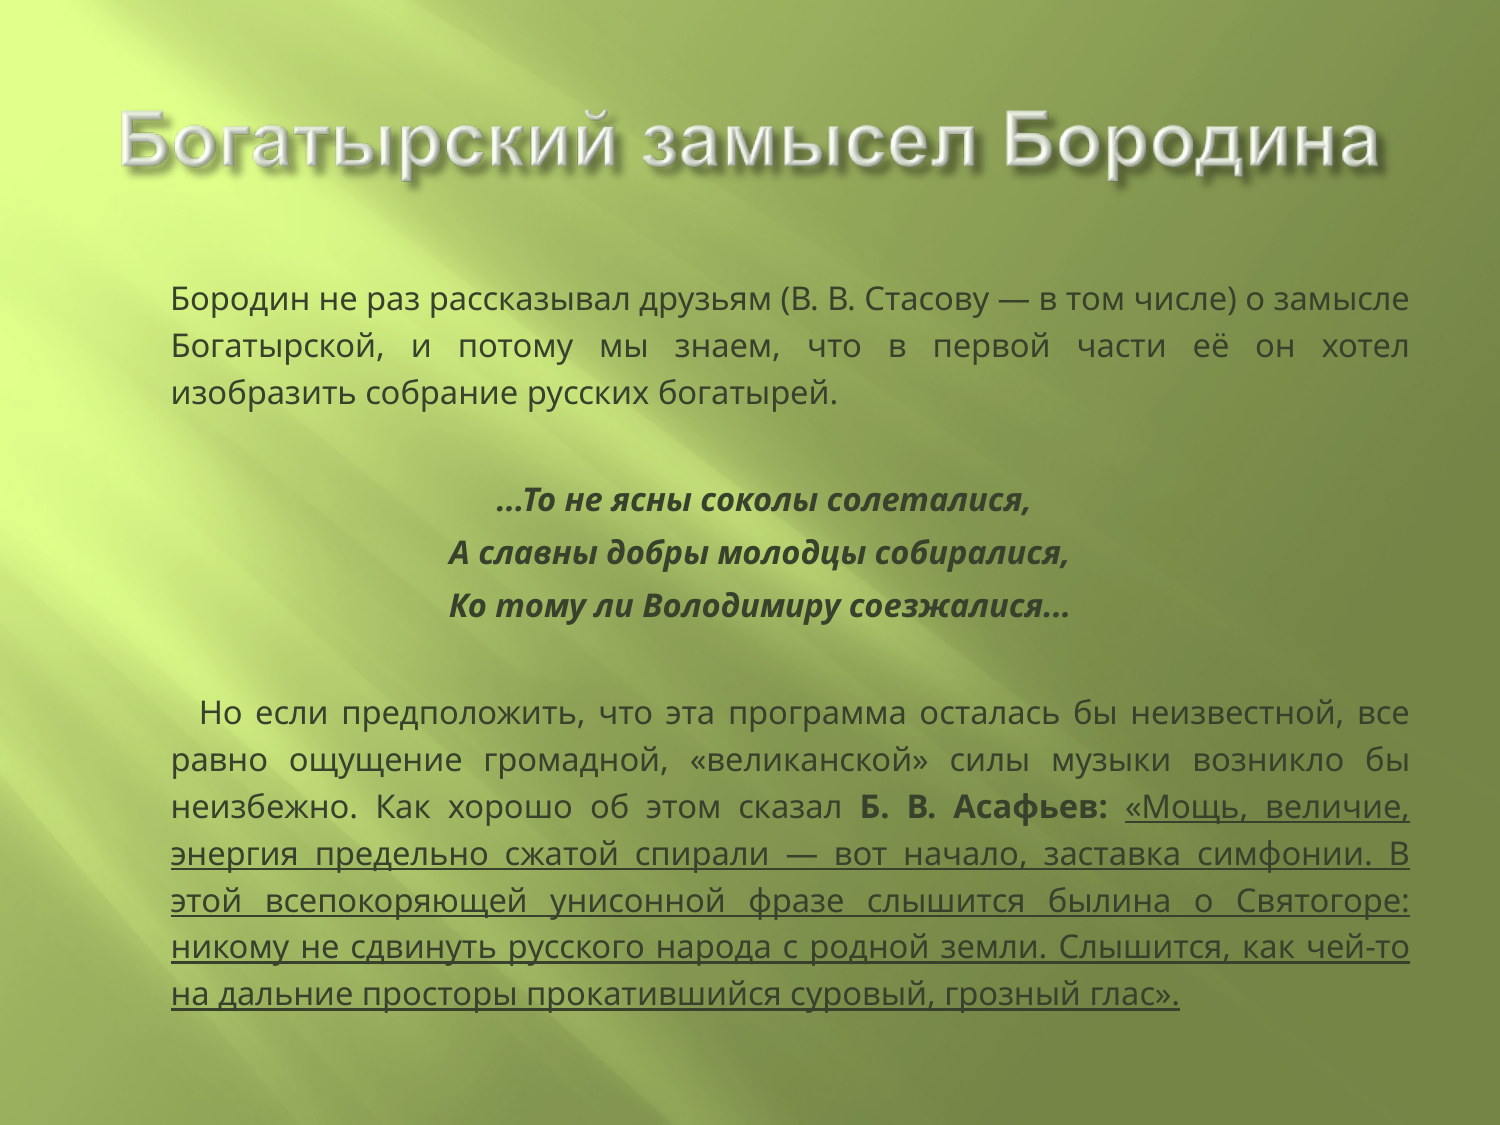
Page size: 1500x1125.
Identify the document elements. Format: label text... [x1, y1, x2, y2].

list Бородин не раз рассказывал друзьям (В. В. Стасову — в том числе) о замысле Богатырской, и потому мы знаем, что в первой части её он хотел изобразить собрание русских богатырей. ...То не ясны соколы солеталися, А славны добры молодцы собиралися, Ко тому ли Володимиру соезжалися... Но если предположить, что эта программа осталась бы неизвестной, все равно ощущение громадной, «великанской» силы музыки возникло бы неизбежно. Как хорошо об этом сказал Б. В. Асафьев: «Мощь, величие, энергия предельно сжатой спирали — вот начало, заставка симфонии. В этой всепокоряющей унисонной фразе слышится былина о Святогоре: никому не сдвинуть русского народа с родной земли. Слышится, как чей-то на дальние просторы прокатившийся суровый, грозный глас». [74, 262, 1426, 1036]
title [63, 43, 1451, 235]
